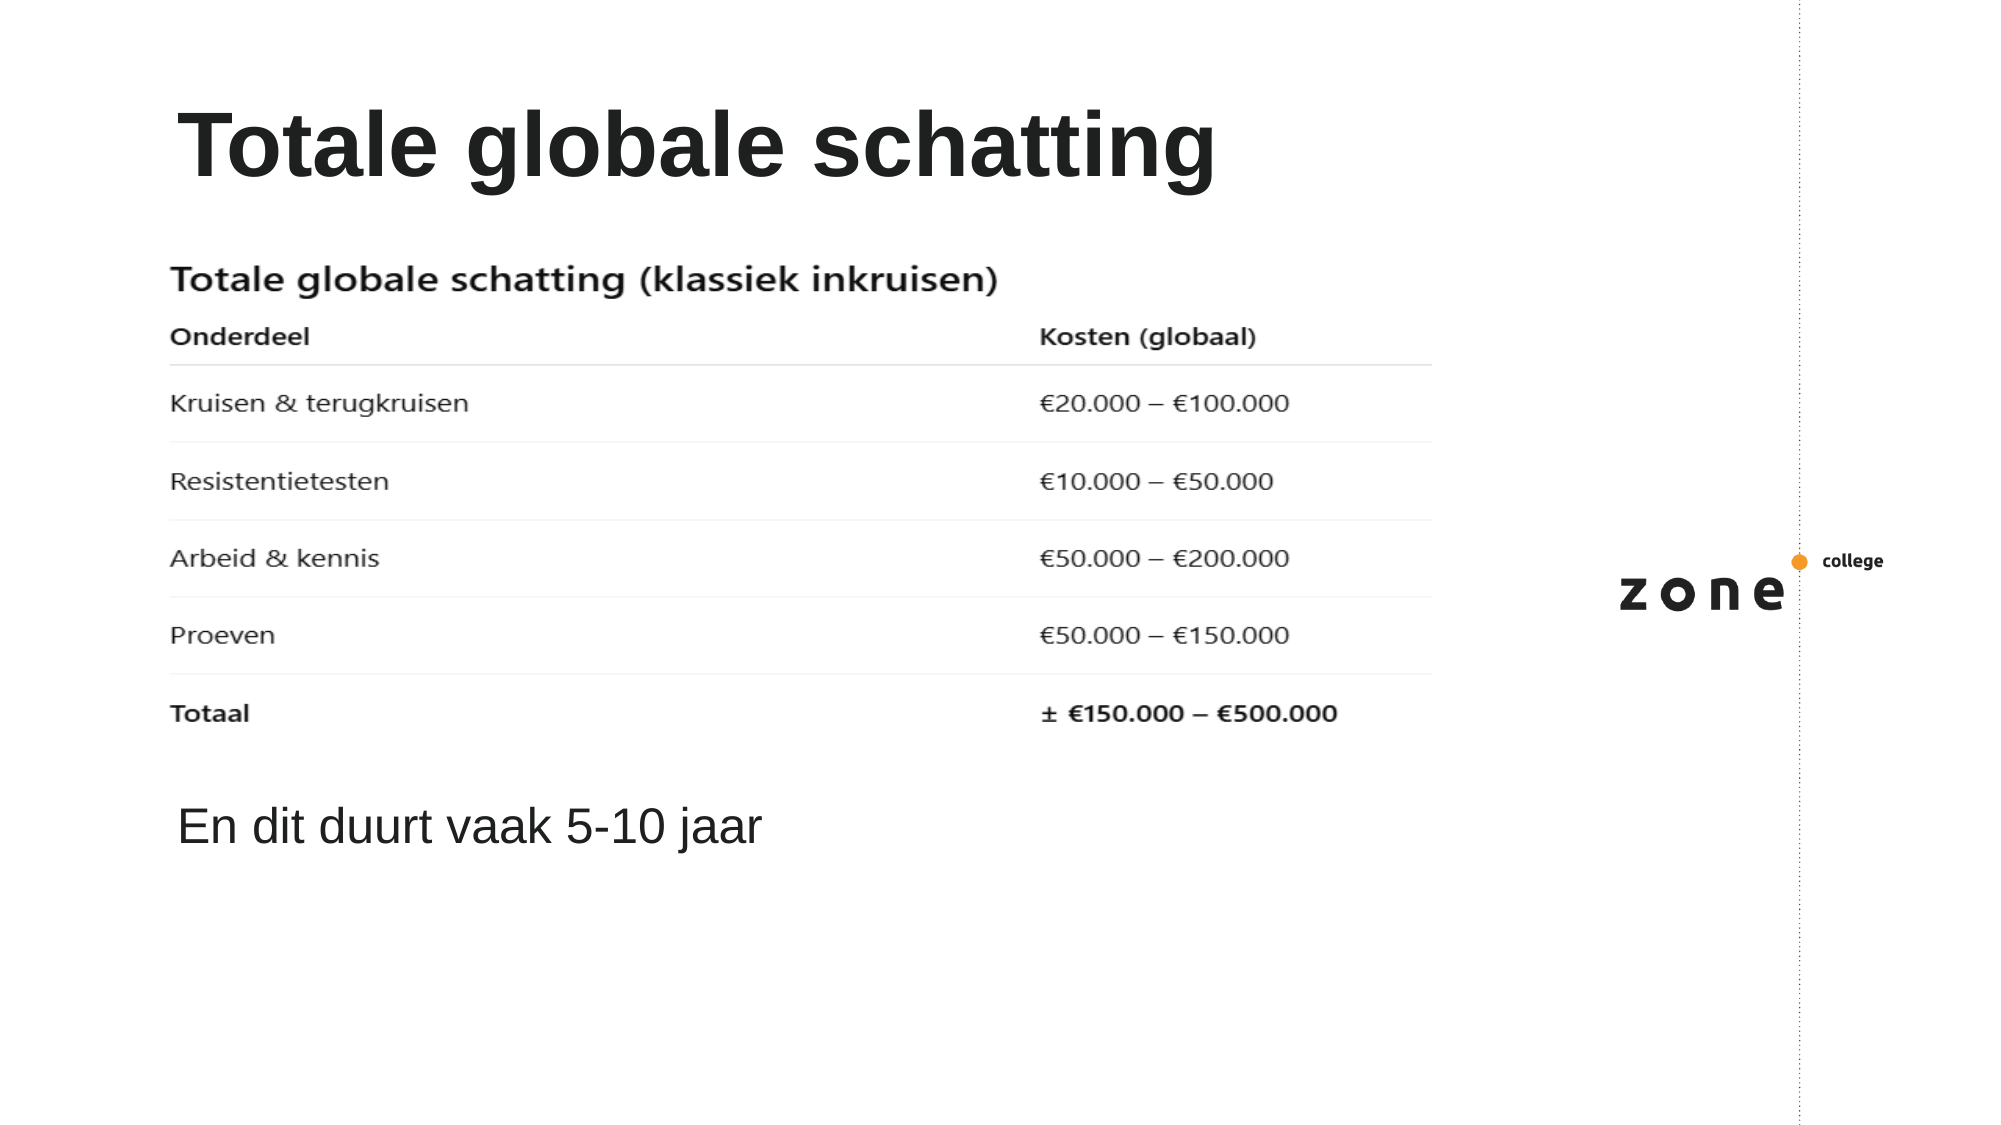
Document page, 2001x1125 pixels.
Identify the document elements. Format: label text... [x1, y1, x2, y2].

picture [112, 208, 1432, 772]
title Totale globale schatting [177, 97, 1471, 261]
list En dit duurt vaak 5-10 jaar [177, 772, 1269, 1091]
picture [1596, 0, 2001, 1125]
